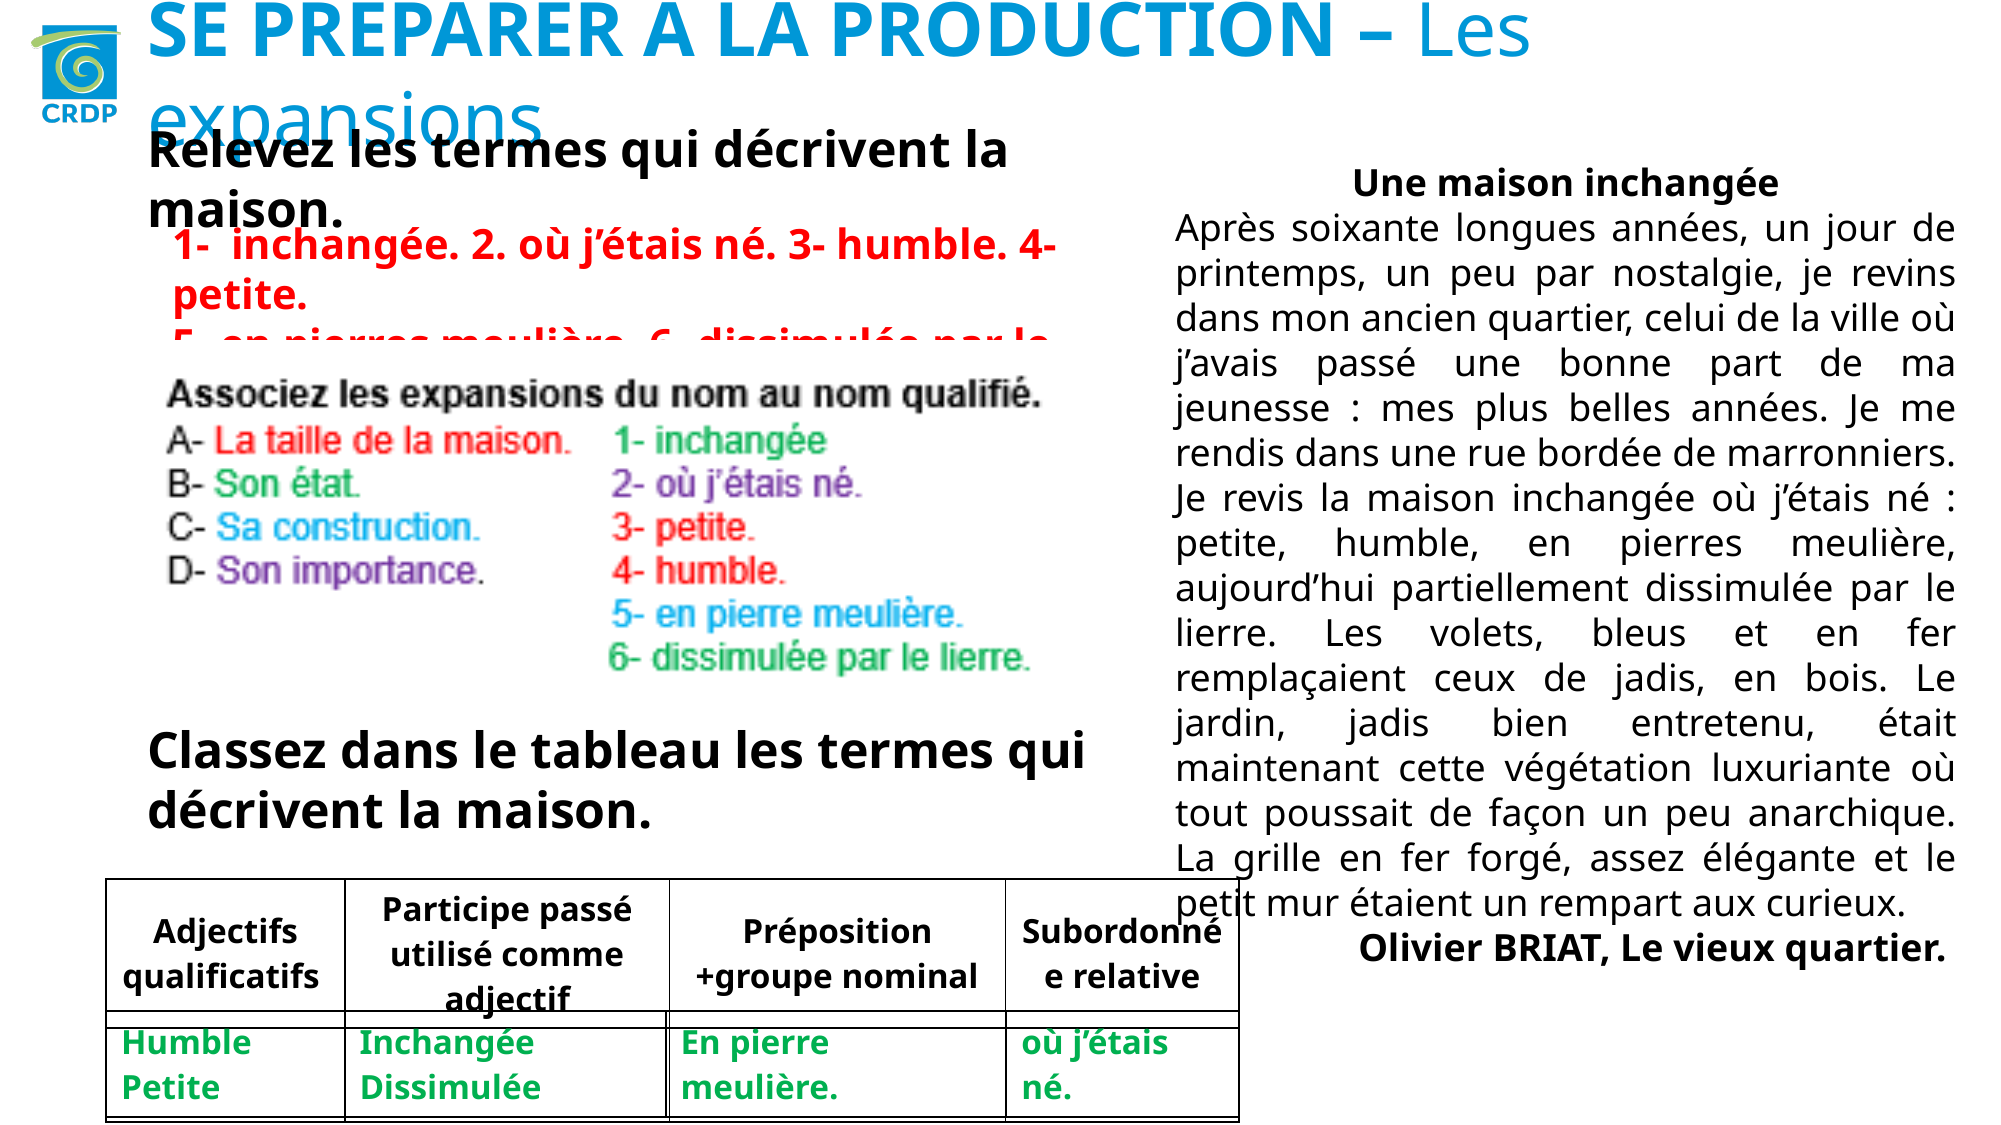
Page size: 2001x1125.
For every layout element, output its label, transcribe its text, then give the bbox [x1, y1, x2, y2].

picture [124, 340, 1082, 721]
picture [31, 25, 121, 123]
table_header Humble Petite [107, 1012, 344, 1116]
text_box Classez dans le tableau les termes qui décrivent la maison. [131, 710, 1160, 847]
table_header Inchangée Dissimulée [346, 1012, 665, 1116]
table_header Subordonnée relative [1006, 880, 1238, 1010]
text_box Relevez les termes qui décrivent la maison. [131, 139, 1121, 216]
table_header où j’étais né. [1007, 1012, 1238, 1116]
text_box SE PRÉPARER À LA PRODUCTION – Les expansions [131, 24, 1892, 118]
table_header En pierre meulière. [667, 1012, 1006, 1116]
text_box 1- inchangée. 2. où j’étais né. 3- humble. 4- petite. 5- en pierres meulière. 6- dissimulée par le lierre. [157, 210, 1157, 327]
picture [86, 108, 94, 118]
table_header Préposition +groupe nominal [670, 880, 1005, 1010]
table_header Adjectifs qualificatifs [107, 880, 344, 1010]
text_box Une maison inchangée Après soixante longues années, un jour de printemps, un peu par nostalgie, je revins dans mon ancien quartier, celui de la ville où j’avais passé une bonne part de ma jeunesse : mes plus belles années. Je me rendis dans une rue bordée de marronniers. Je revis la maison inchangée où j’étais né : petite, humble, en pierres meulière, aujourd’hui partiellement dissimulée par le lierre. Les volets, bleus et en fer remplaçaient ceux de jadis, en bois. Le jardin, jadis bien entretenu, était maintenant cette végétation luxuriante où tout poussait de façon un peu anarchique. La grille en fer forgé, assez élégante et le petit mur étaient un rempart aux curieux. Olivier BRIAT, Le vieux quartier. [1160, 151, 1973, 940]
table_header Participe passé utilisé comme adjectif [346, 880, 669, 1010]
